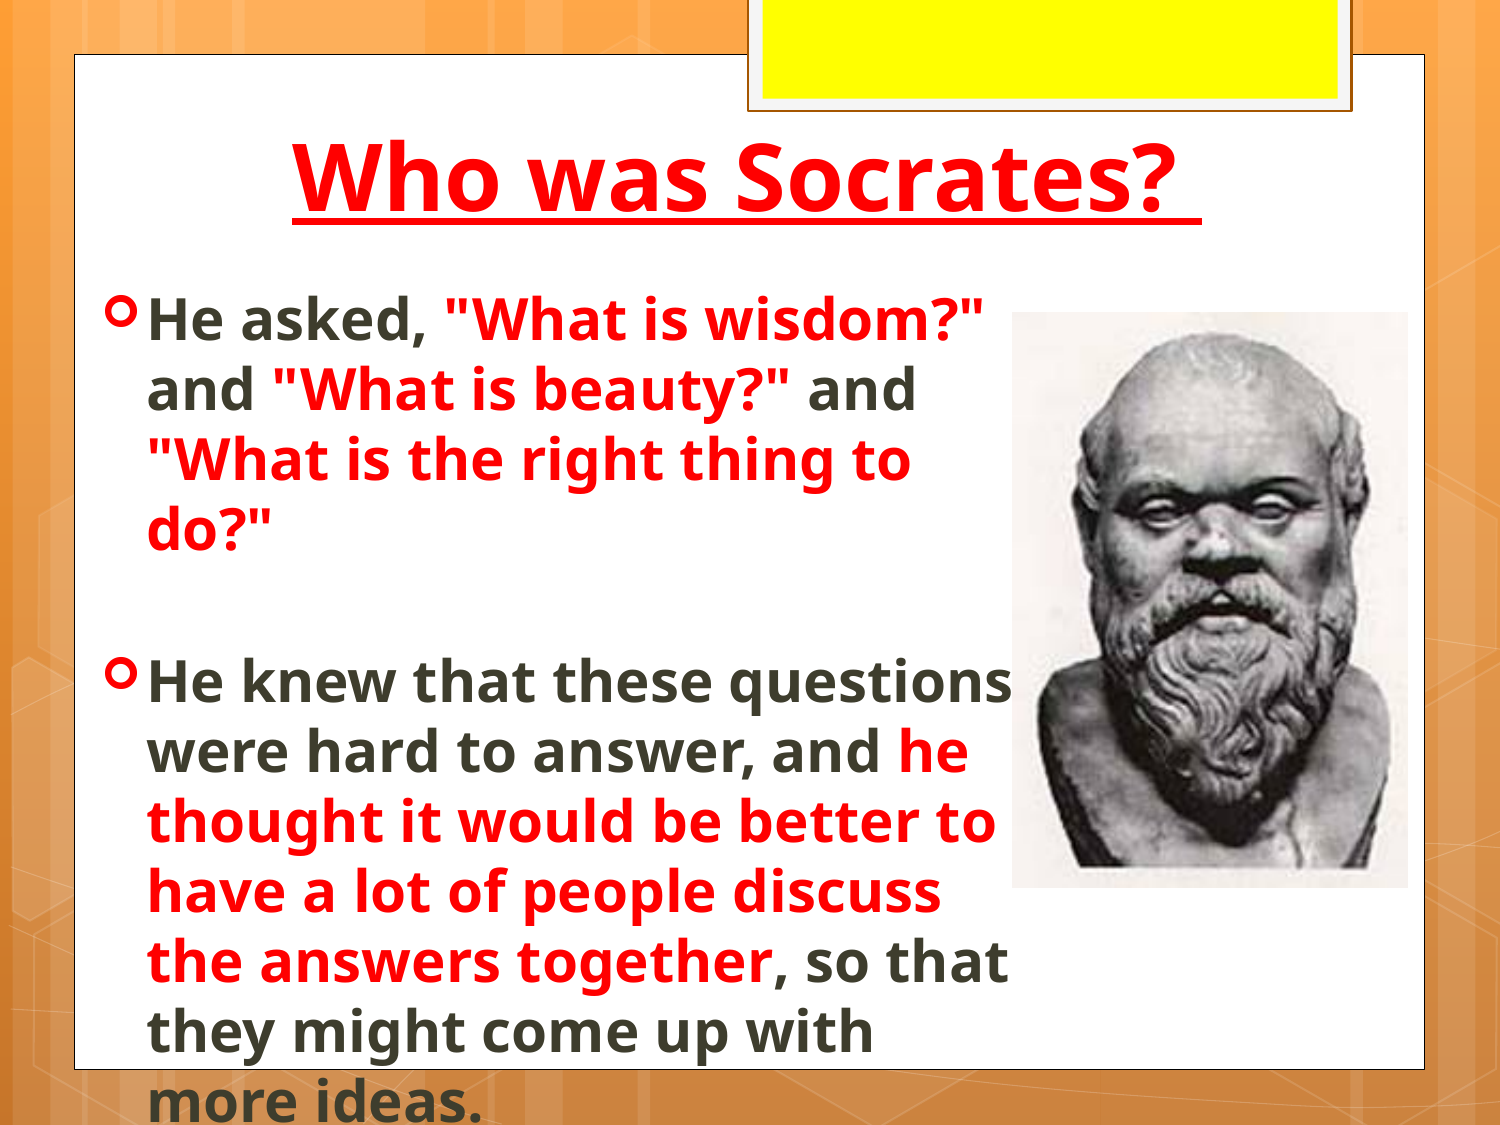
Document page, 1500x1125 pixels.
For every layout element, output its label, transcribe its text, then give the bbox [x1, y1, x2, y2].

list He asked, "What is wisdom?" and "What is beauty?" and "What is the right thing to do?" He knew that these questions were hard to answer, and he thought it would be better to have a lot of people discuss the answers together, so that they might come up with more ideas. [75, 275, 1038, 1063]
title Who was Socrates? [171, 50, 1324, 238]
picture [1012, 312, 1409, 888]
